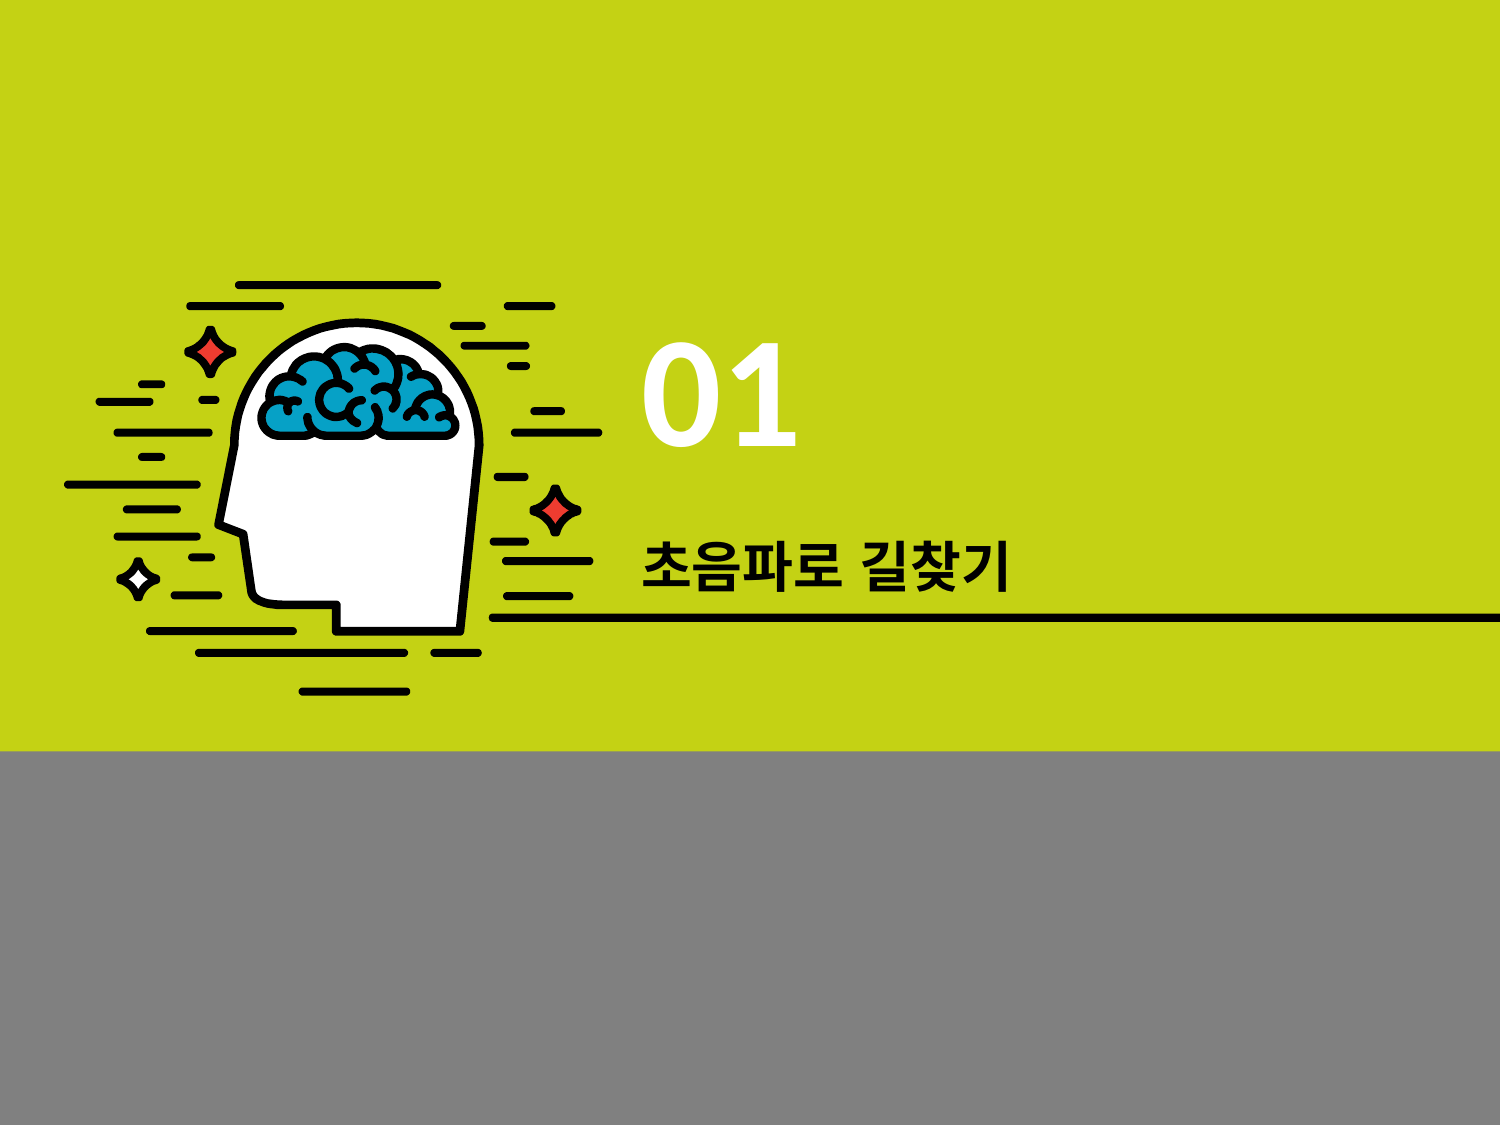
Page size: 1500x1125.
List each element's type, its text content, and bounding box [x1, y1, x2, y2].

list 초음파로 길찾기 [626, 515, 1442, 612]
list 01 [626, 319, 1134, 495]
